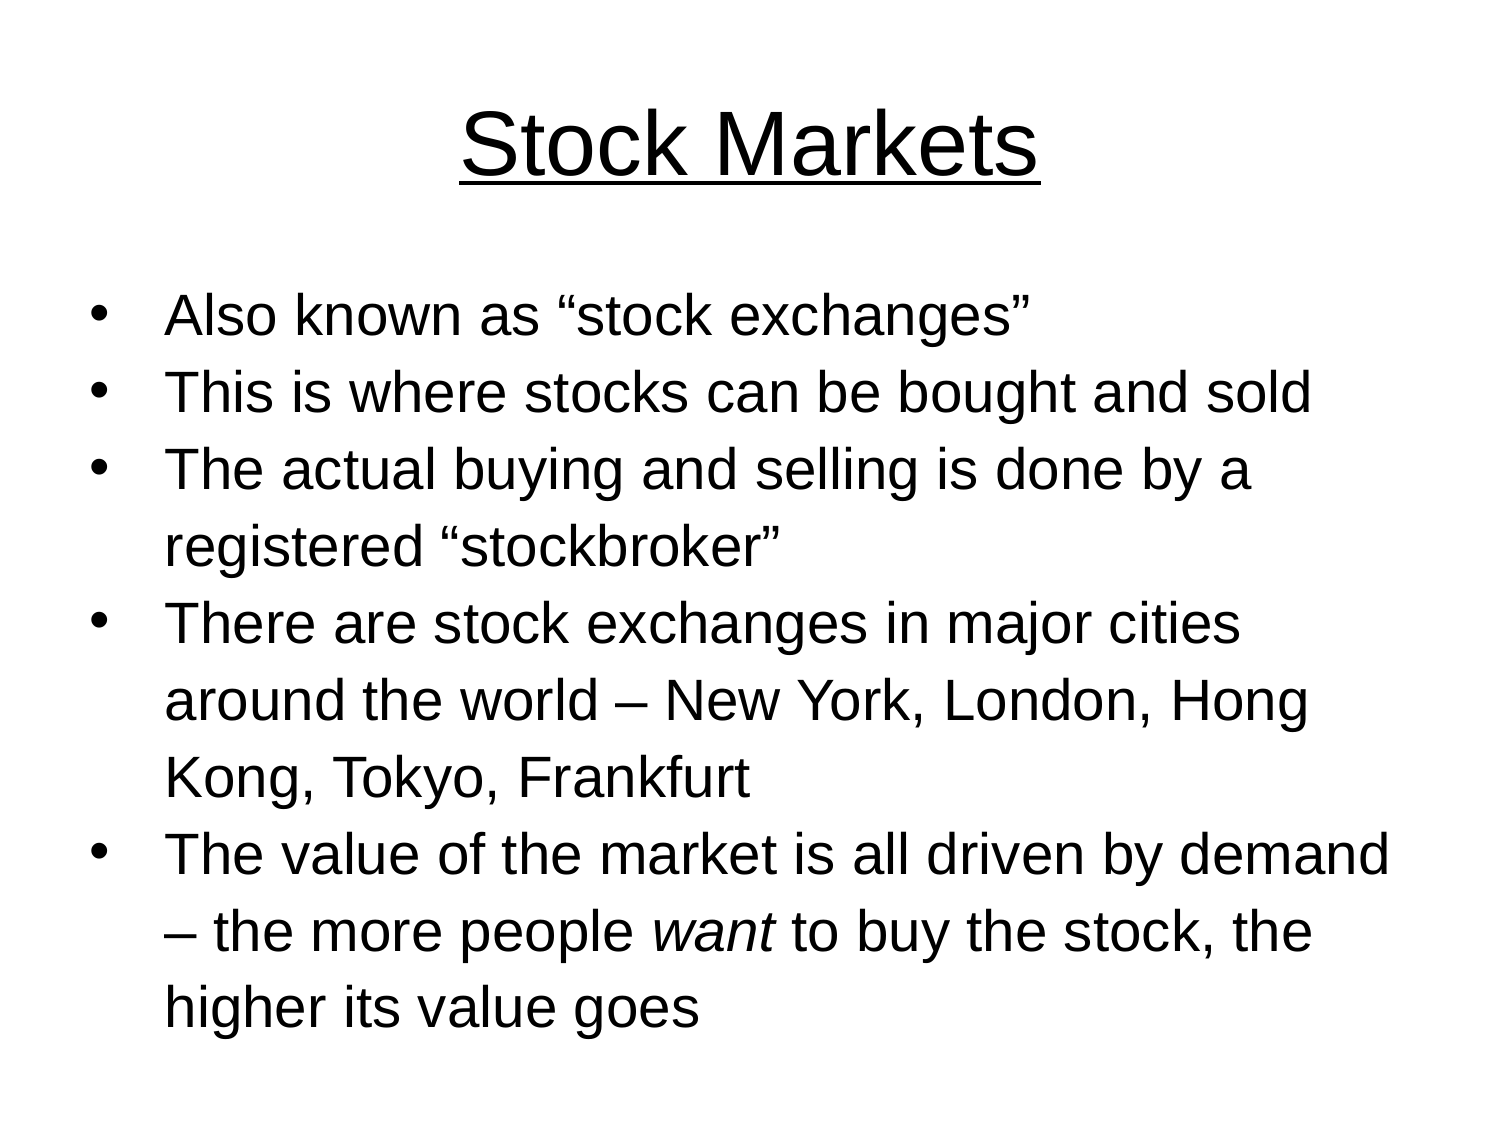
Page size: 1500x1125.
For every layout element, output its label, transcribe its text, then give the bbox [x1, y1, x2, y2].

text_box Stock Markets [74, 45, 1425, 233]
text_box Also known as “stock exchanges” This is where stocks can be bought and sold The actual buying and selling is done by a registered “stockbroker” There are stock exchanges in major cities around the world – New York, London, Hong Kong, Tokyo, Frankfurt The value of the market is all driven by demand – the more people want to buy the stock, the higher its value goes [74, 262, 1425, 1005]
